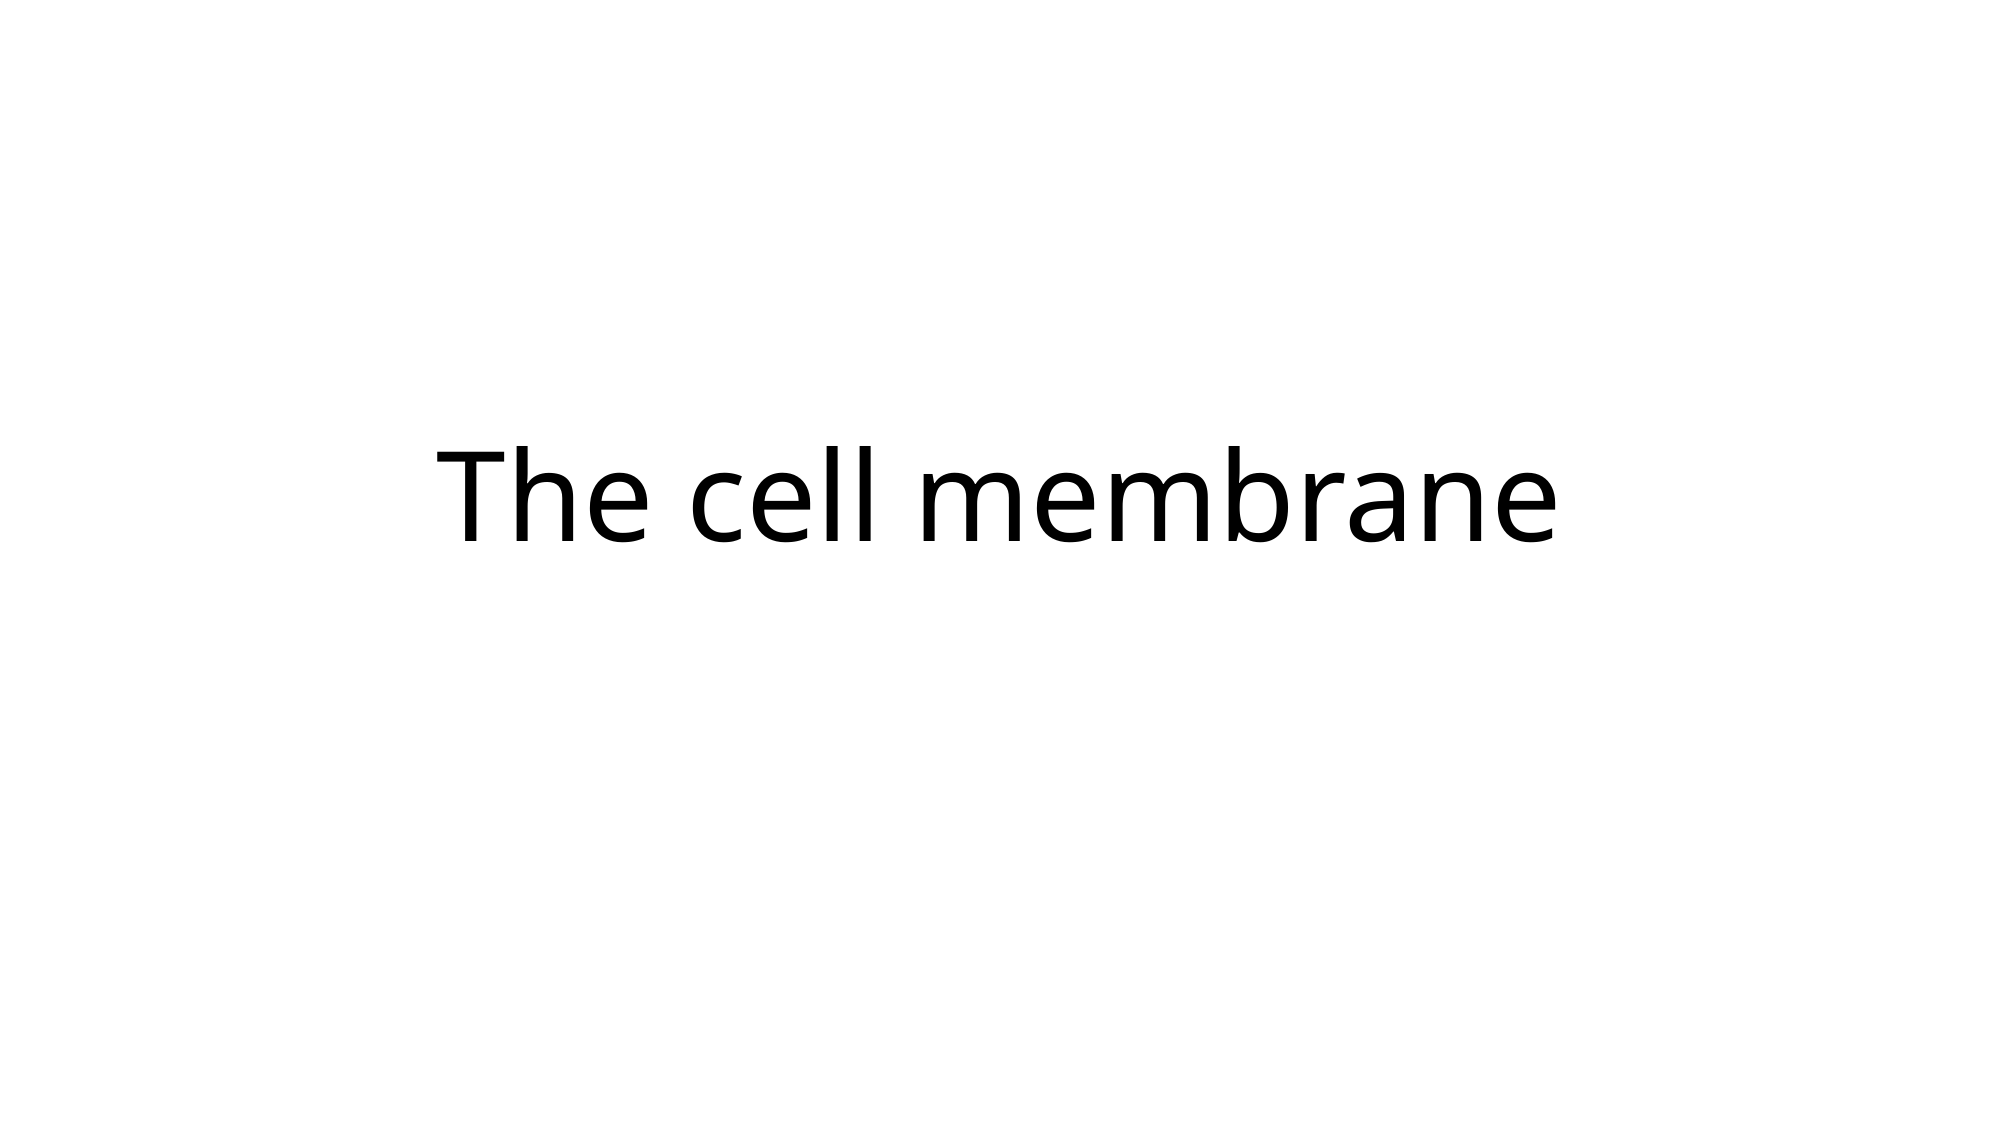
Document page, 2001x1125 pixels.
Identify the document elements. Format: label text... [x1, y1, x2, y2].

title The cell membrane [249, 184, 1750, 576]
